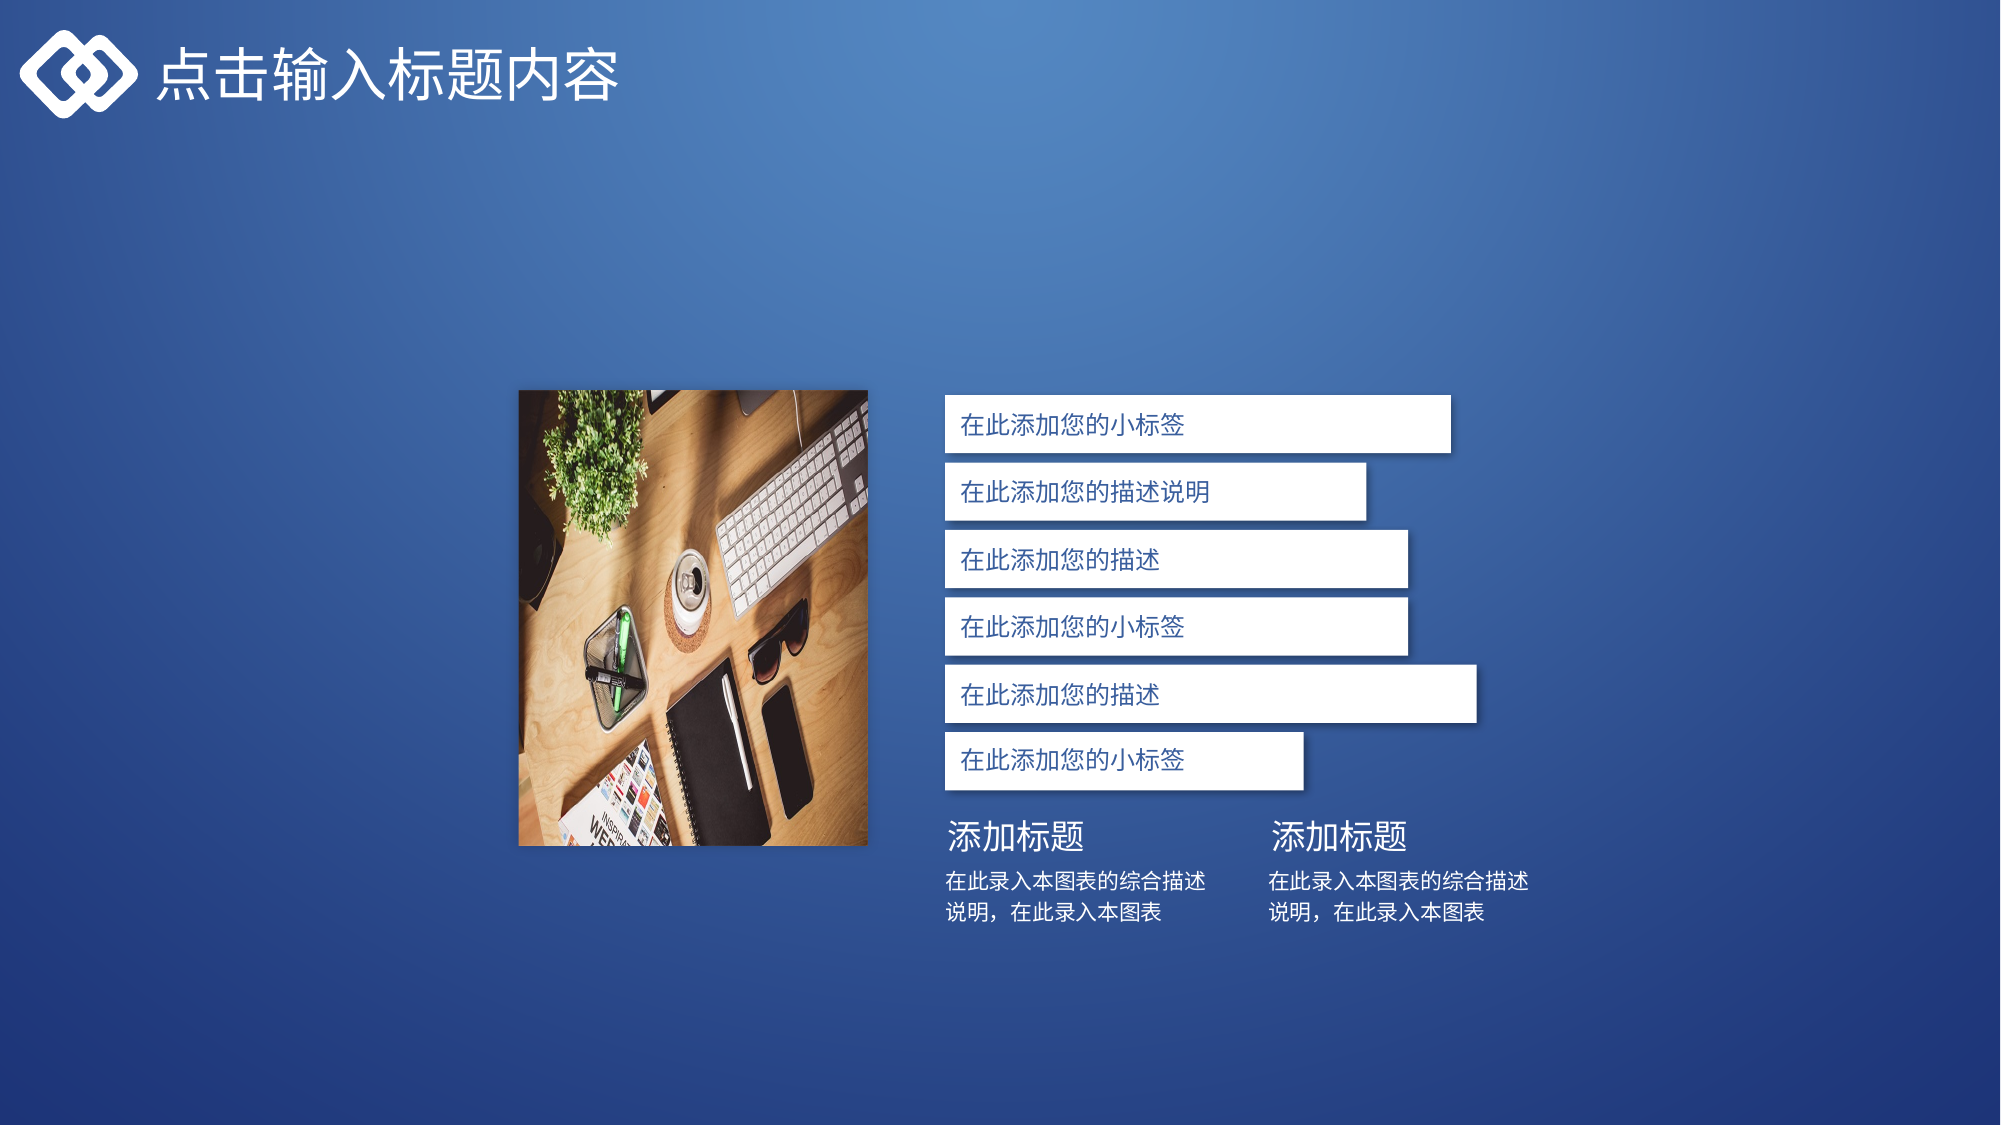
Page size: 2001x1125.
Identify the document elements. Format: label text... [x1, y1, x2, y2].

text_box [945, 597, 1409, 656]
picture [0, 0, 2001, 1125]
text_box 点击输入标题内容 [154, 42, 630, 105]
text_box 在此添加您的描述说明 [951, 472, 1324, 512]
text_box 在此添加您的小标签 [951, 740, 1252, 779]
text_box 在此录入本图表的综合描述说明，在此录入本图表 [1257, 856, 1562, 931]
text_box [945, 664, 1477, 723]
text_box 添加标题 [936, 809, 1097, 856]
text_box 在此添加您的小标签 [951, 607, 1370, 647]
text_box [945, 395, 1451, 454]
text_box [29, 39, 130, 110]
text_box 在此添加您的小标签 [951, 405, 1334, 444]
text_box 在此添加您的描述 [951, 540, 1342, 579]
text_box 在此添加您的描述 [951, 675, 1421, 714]
text_box [945, 462, 1367, 521]
text_box 添加标题 [1259, 809, 1420, 856]
text_box [945, 529, 1409, 589]
text_box [518, 390, 868, 846]
text_box [945, 732, 1304, 791]
text_box 在此录入本图表的综合描述说明，在此录入本图表 [934, 856, 1239, 931]
